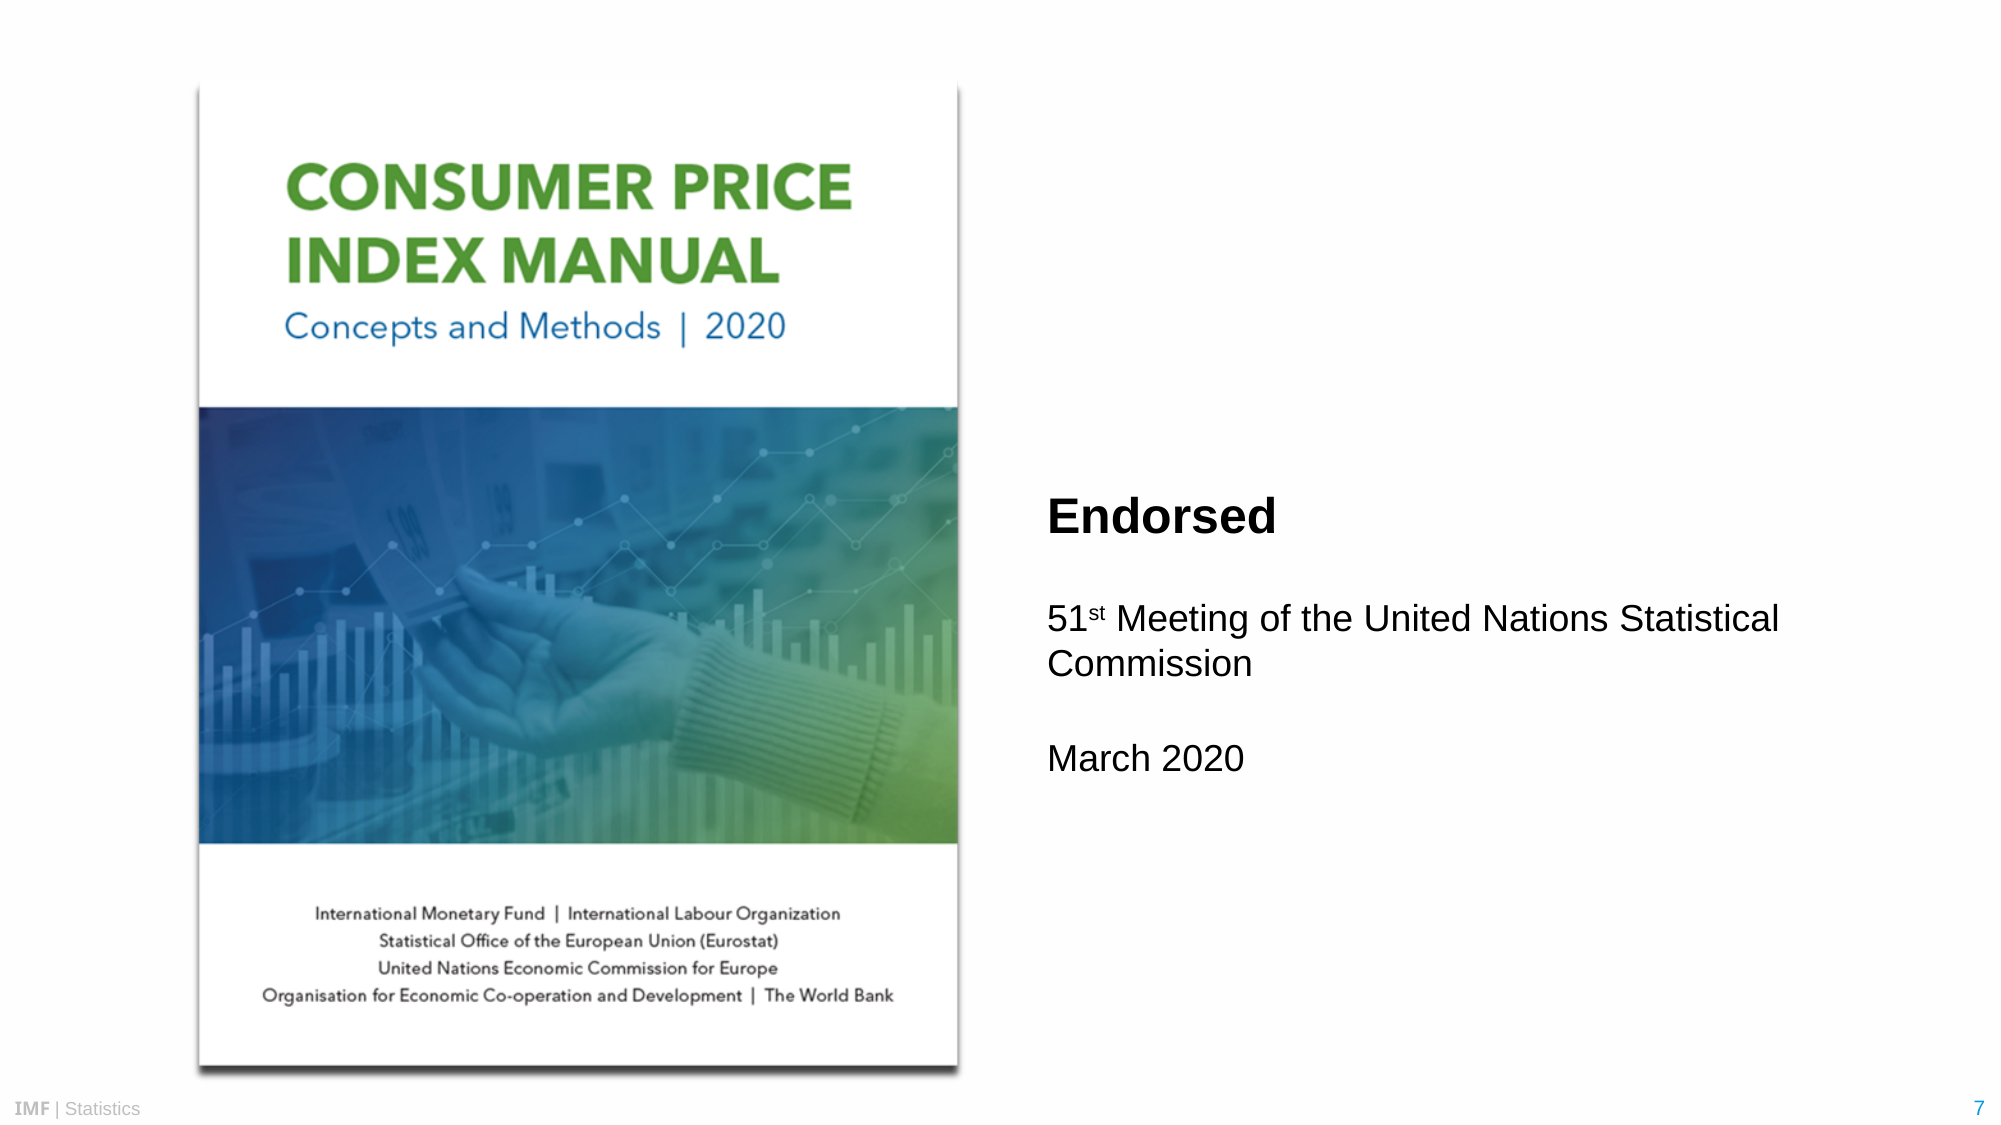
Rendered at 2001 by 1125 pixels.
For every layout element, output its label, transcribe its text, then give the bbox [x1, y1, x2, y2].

list Endorsed 51st Meeting of the United Nations Statistical Commission March 2020 [1047, 241, 1798, 1039]
picture [189, 80, 968, 1086]
